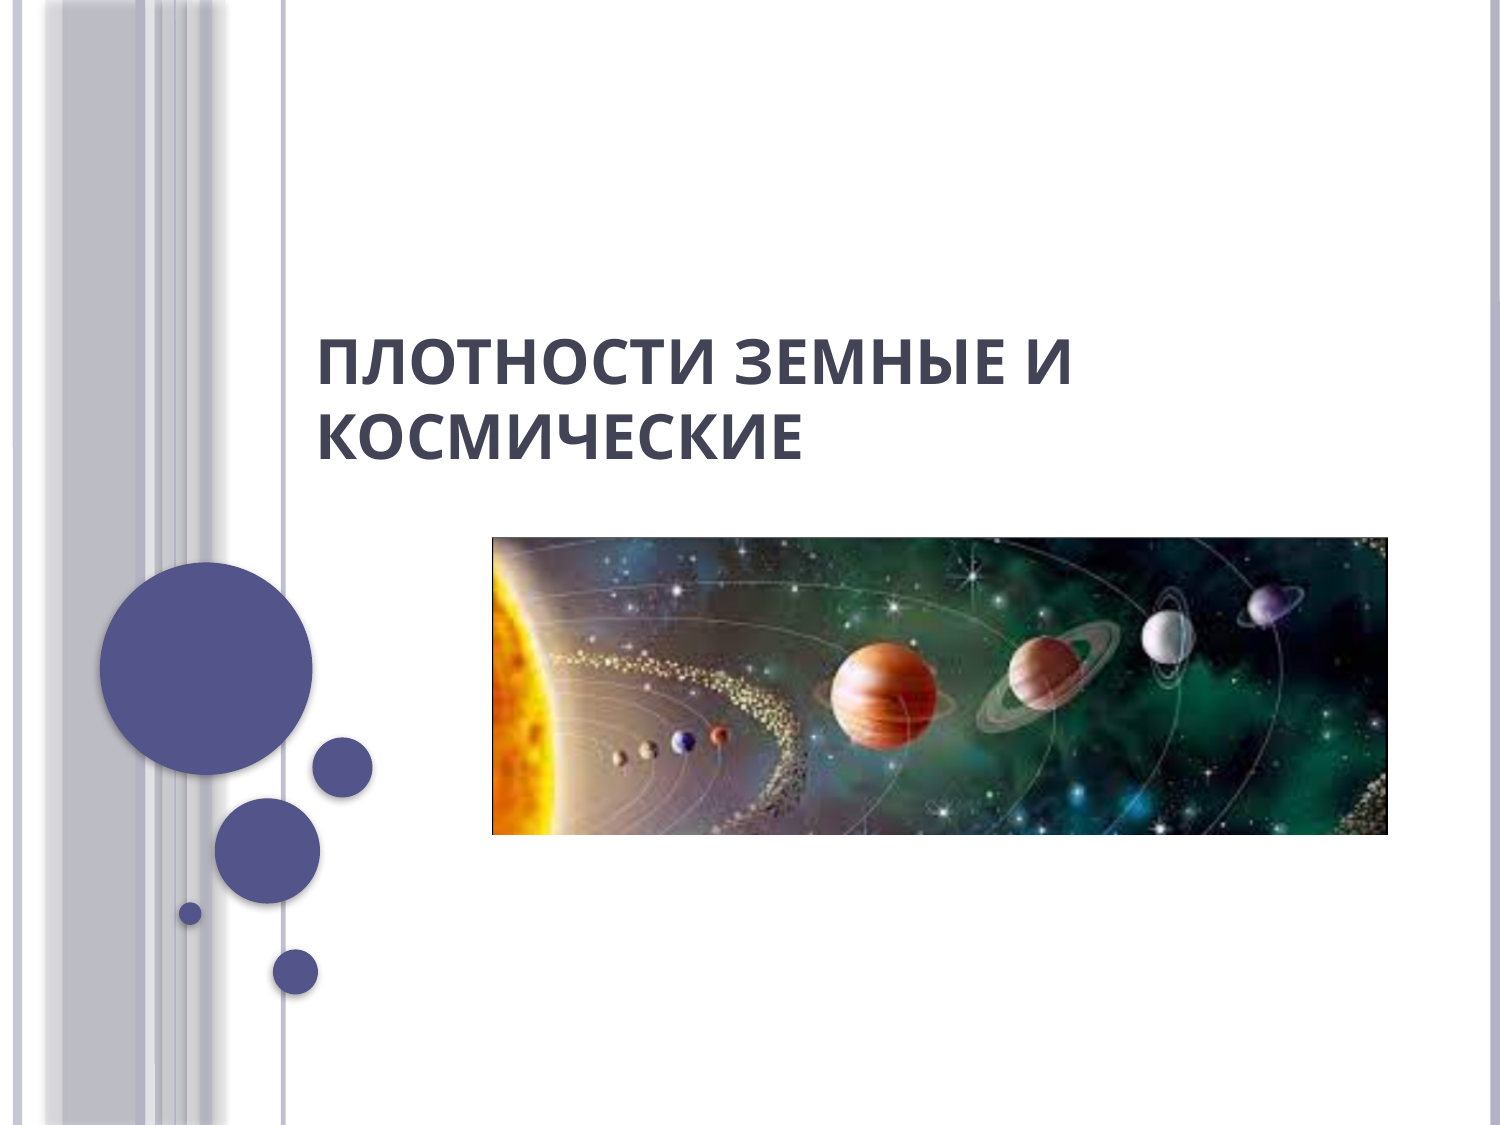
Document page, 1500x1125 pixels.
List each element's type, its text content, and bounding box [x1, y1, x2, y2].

picture [492, 537, 1389, 835]
title Плотности земные и космические [301, 325, 1400, 480]
